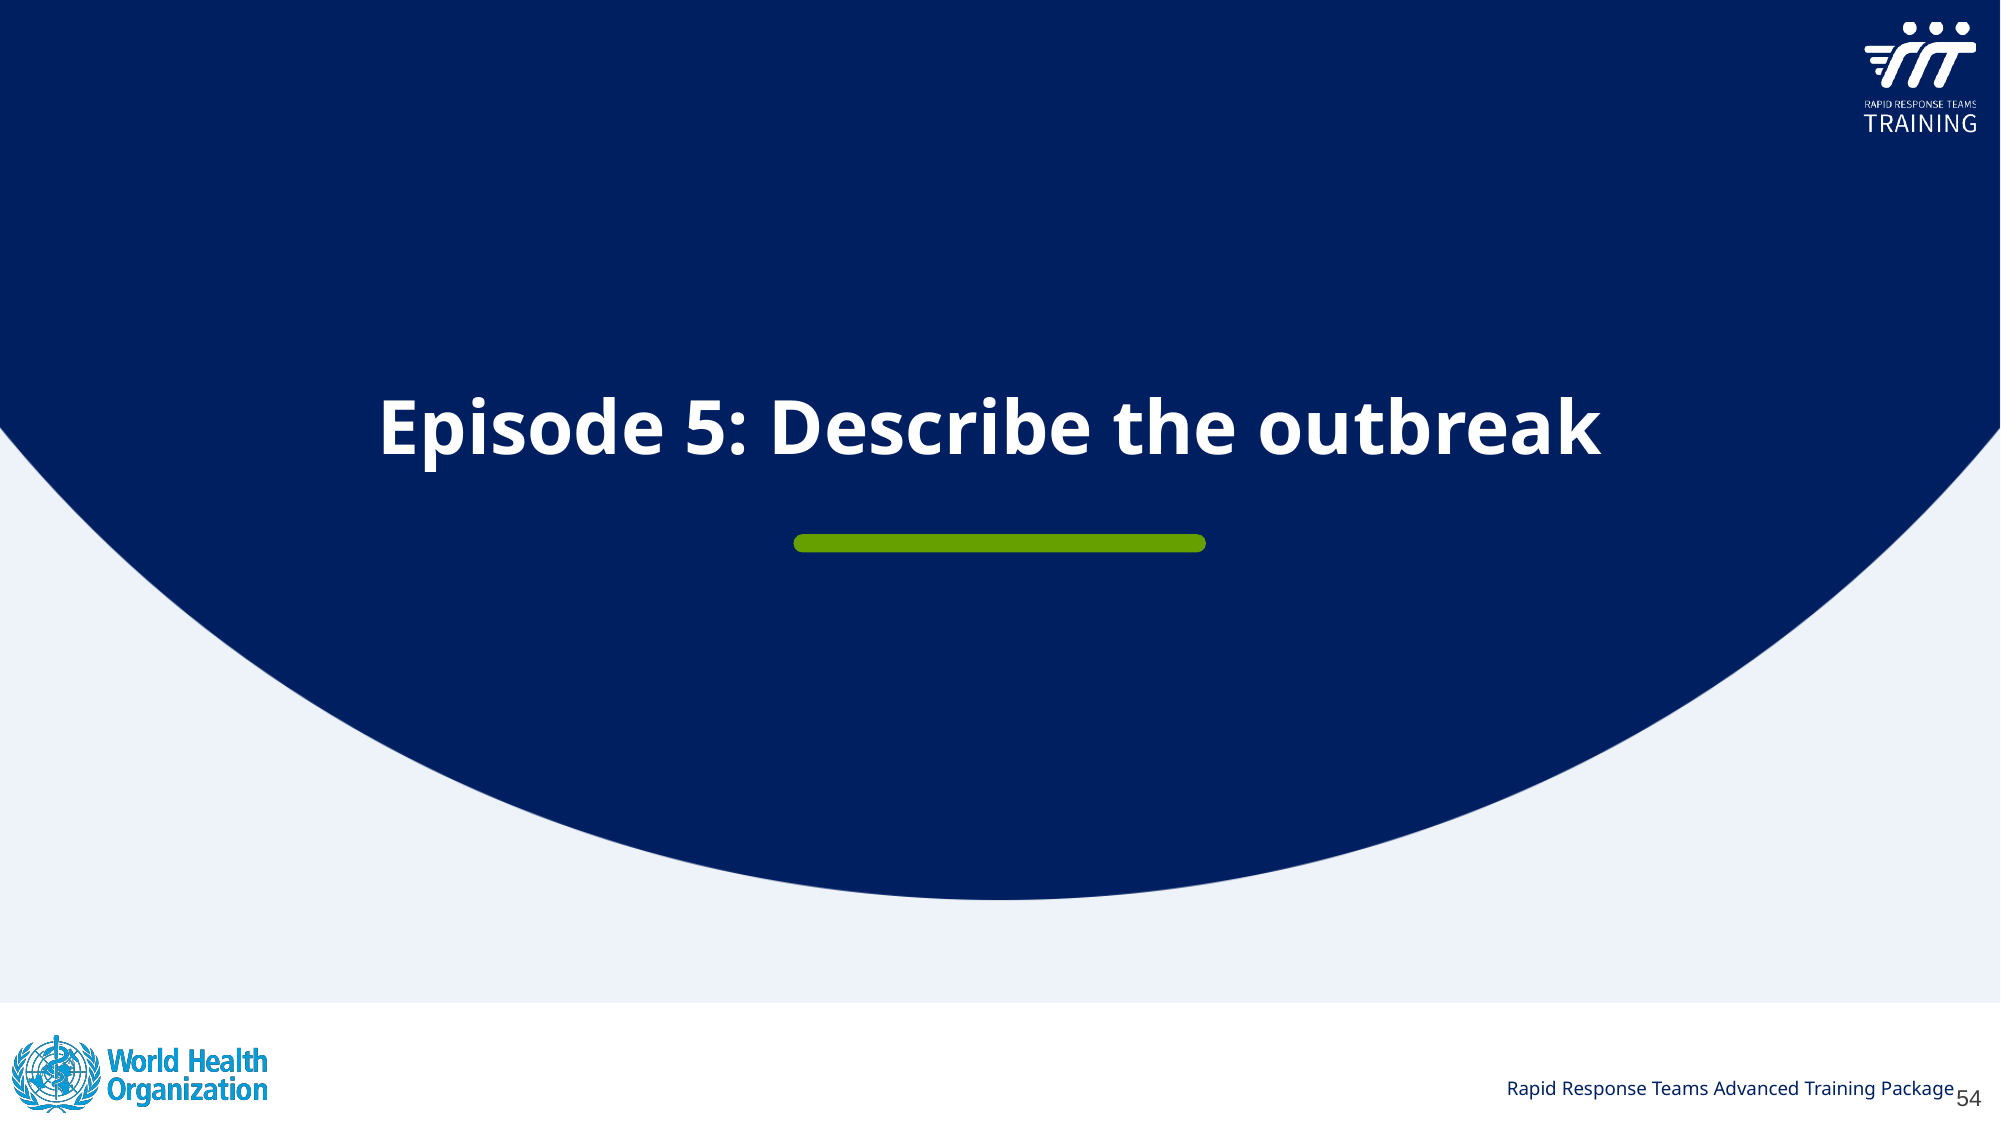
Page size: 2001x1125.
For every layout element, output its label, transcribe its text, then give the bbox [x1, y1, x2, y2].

picture [12, 1035, 54, 1068]
list Episode 5: Describe the outbreak [68, 276, 1932, 585]
picture [30, 1083, 37, 1091]
picture [22, 1062, 26, 1077]
picture [24, 1054, 36, 1087]
picture [34, 1054, 43, 1078]
picture [71, 1053, 90, 1091]
picture [50, 1108, 62, 1113]
picture [12, 1083, 48, 1113]
picture [0, 0, 2001, 1003]
picture [46, 1056, 54, 1062]
picture [59, 1035, 267, 1113]
picture [40, 1062, 47, 1070]
picture [36, 1088, 78, 1105]
